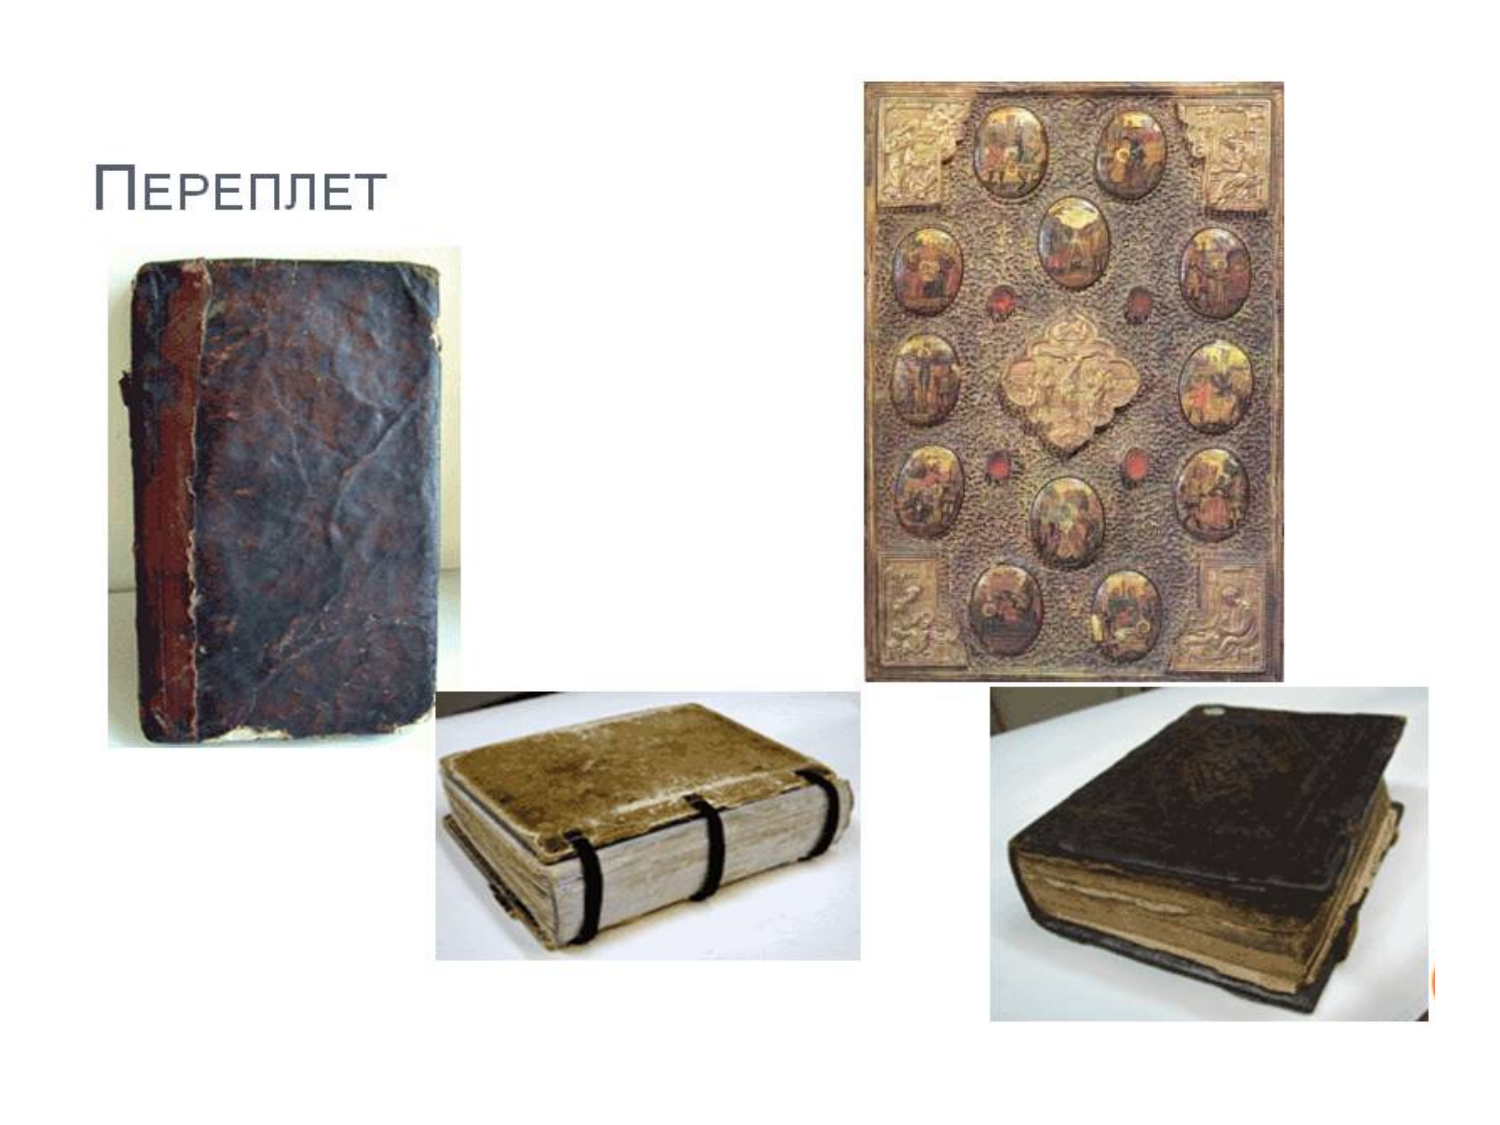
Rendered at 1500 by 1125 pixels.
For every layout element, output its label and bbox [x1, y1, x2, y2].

picture [76, 54, 1436, 1036]
